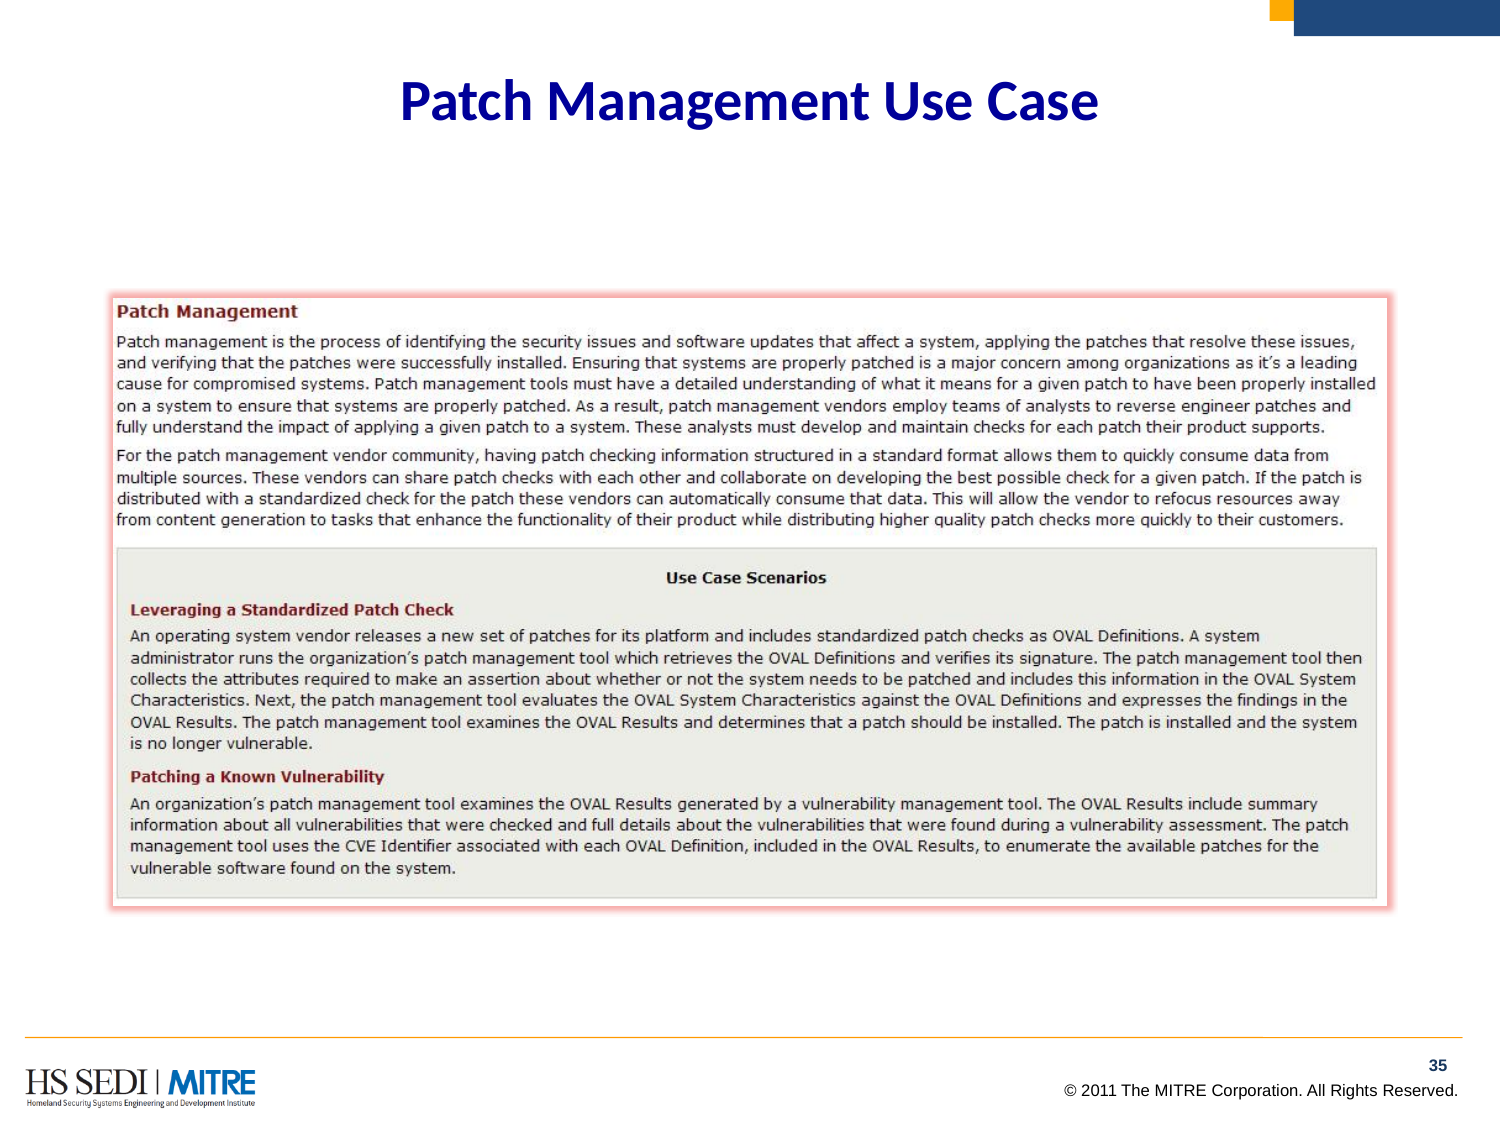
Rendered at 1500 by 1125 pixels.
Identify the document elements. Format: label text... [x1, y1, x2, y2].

picture [20, 1058, 271, 1122]
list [112, 298, 1387, 906]
title Patch Management Use Case [43, 62, 1457, 151]
slide_number 34 [1374, 1049, 1463, 1076]
